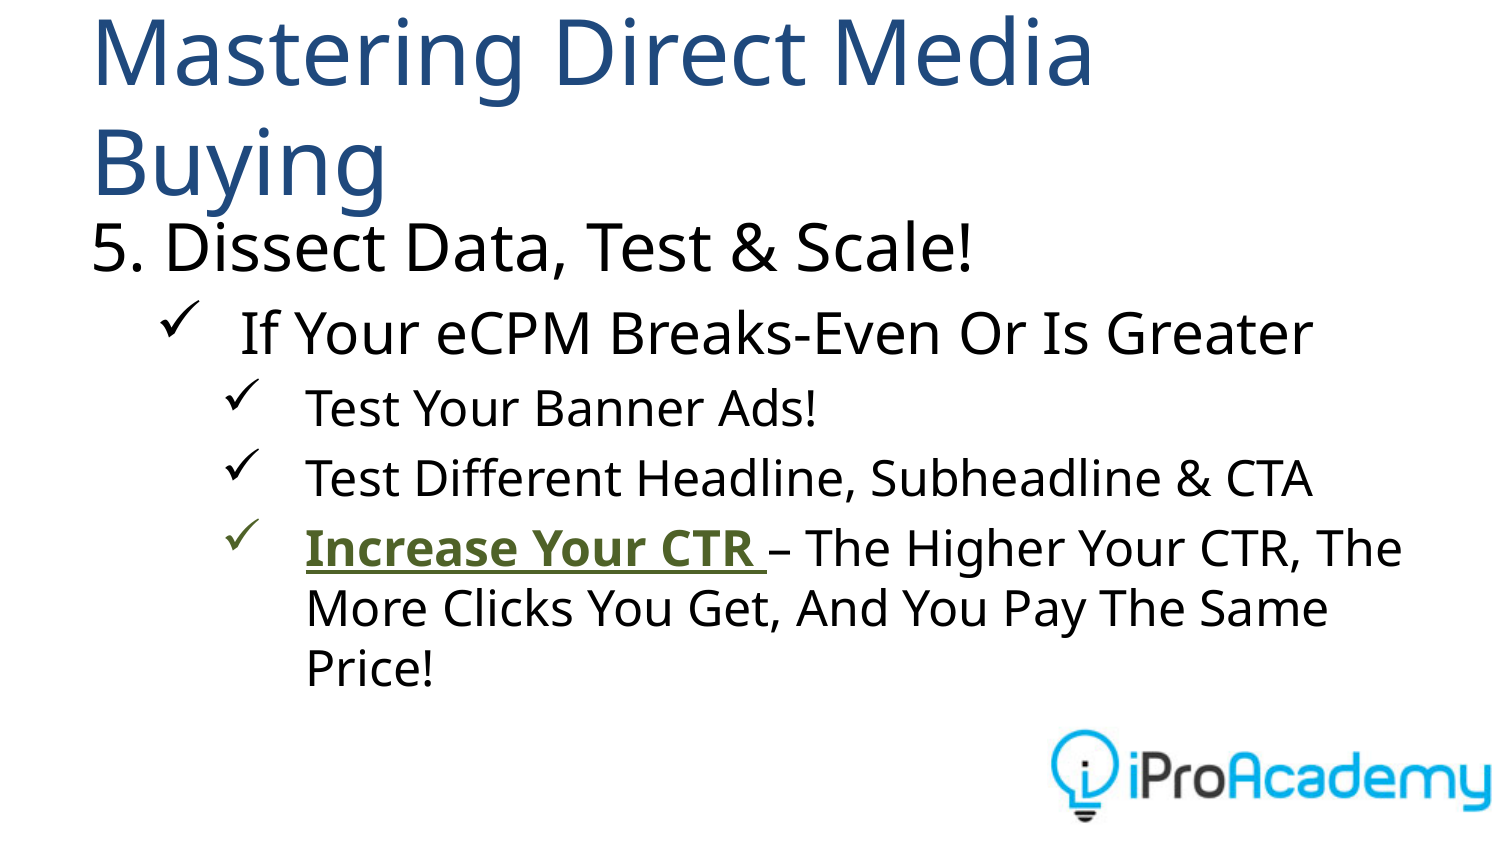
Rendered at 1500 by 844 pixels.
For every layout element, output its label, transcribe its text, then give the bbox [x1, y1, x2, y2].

picture [1047, 715, 1499, 841]
list 5. Dissect Data, Test & Scale! If Your eCPM Breaks-Even Or Is Greater Test Your Banner Ads! Test Different Headline, Subheadline & CTA Increase Your CTR – The Higher Your CTR, The More Clicks You Get, And You Pay The Same Price! [75, 196, 1425, 754]
title Mastering Direct Media Buying [75, 33, 1425, 175]
